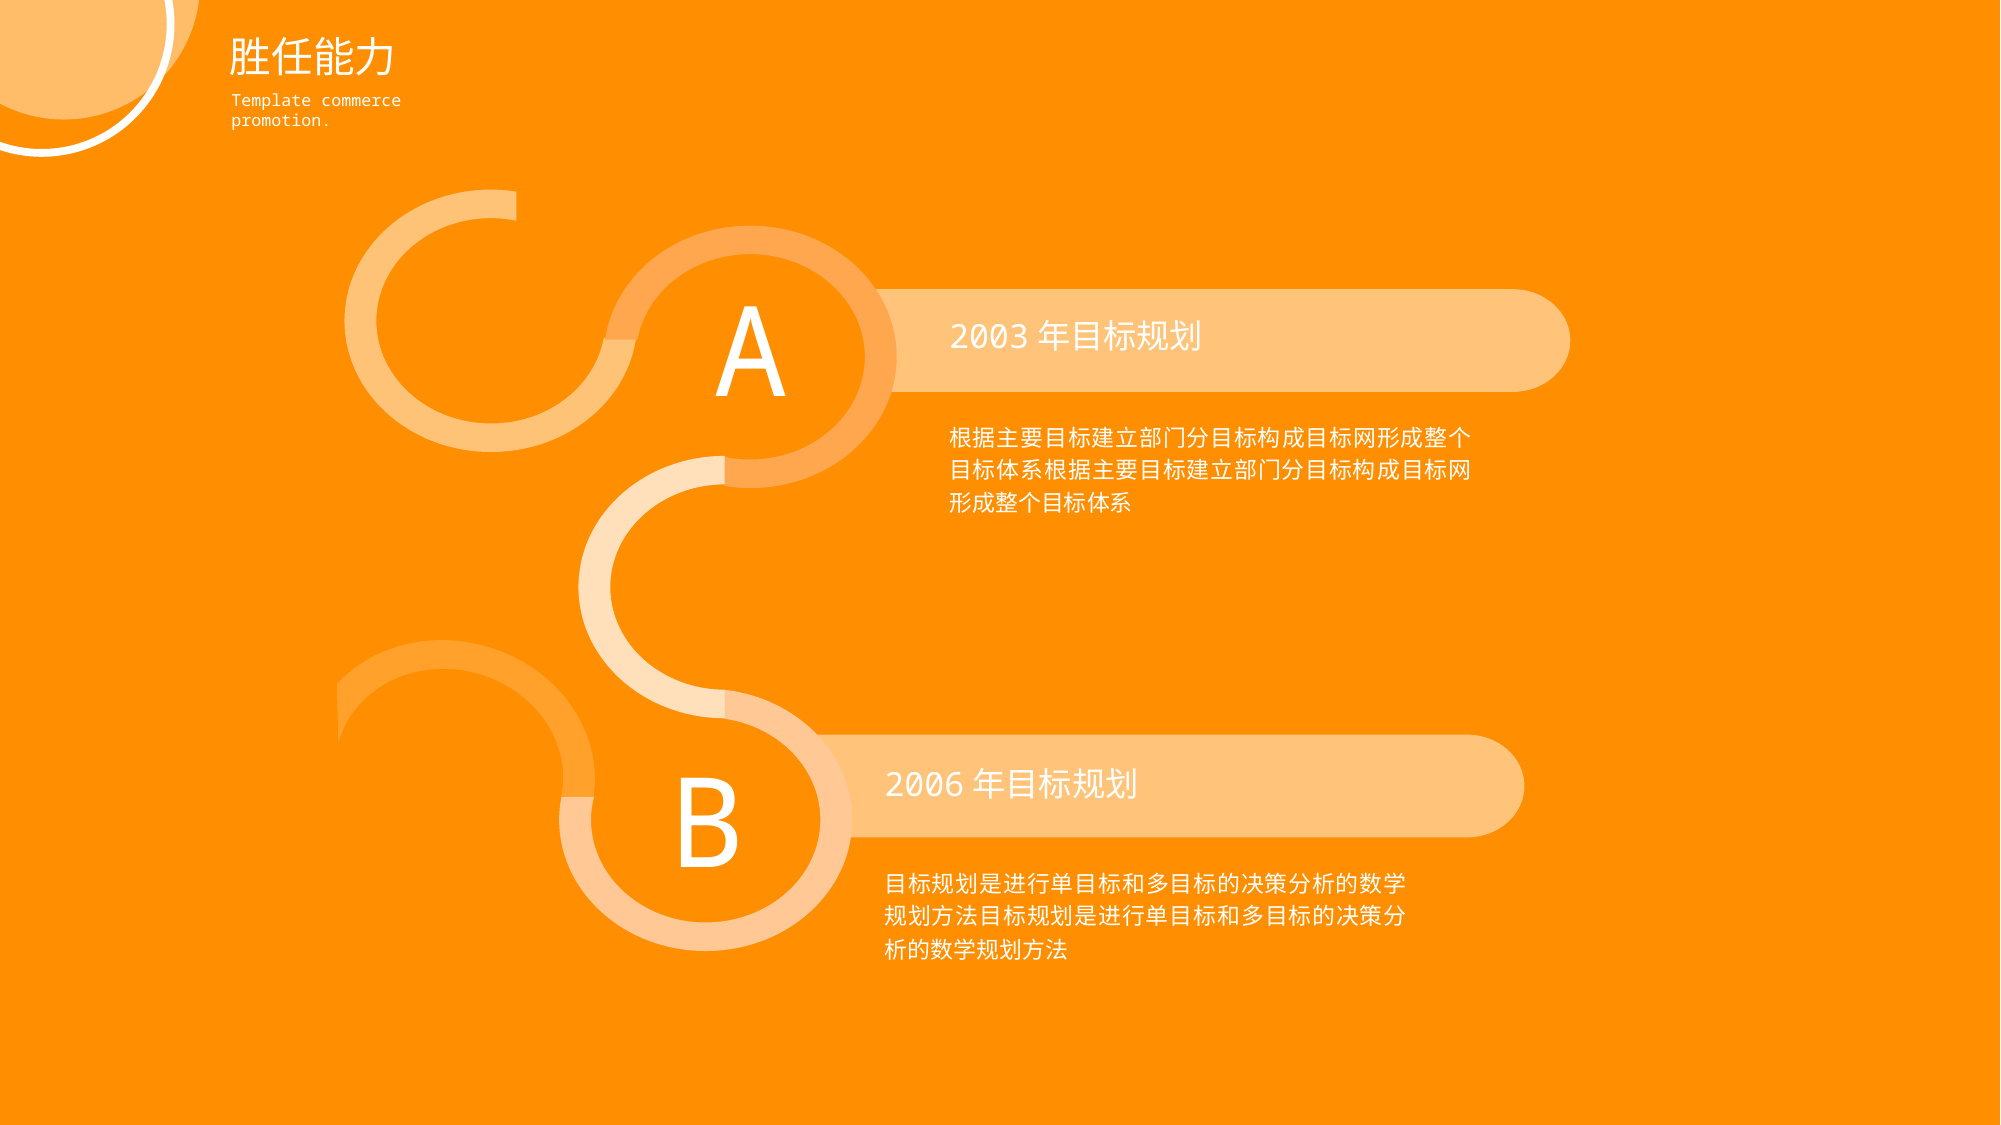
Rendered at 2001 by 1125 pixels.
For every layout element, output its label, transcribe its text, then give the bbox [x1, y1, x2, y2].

text_box [818, 734, 1525, 838]
text_box [344, 189, 636, 453]
text_box 根据主要目标建立部门分目标构成目标网形成整个目标体系根据主要目标建立部门分目标构成目标网形成整个目标体系 [934, 410, 1487, 524]
text_box [578, 455, 725, 719]
text_box 目标规划是进行单目标和多目标的决策分析的数学规划方法目标规划是进行单目标和多目标的决策分析的数学规划方法 [869, 856, 1422, 970]
text_box 2003年目标规划 [934, 307, 1487, 363]
text_box [877, 289, 1571, 392]
text_box [605, 225, 897, 489]
text_box 2006年目标规划 [869, 756, 1422, 811]
text_box A [666, 263, 835, 429]
text_box [336, 640, 595, 796]
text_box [0, 0, 503, 153]
text_box B [623, 734, 792, 900]
